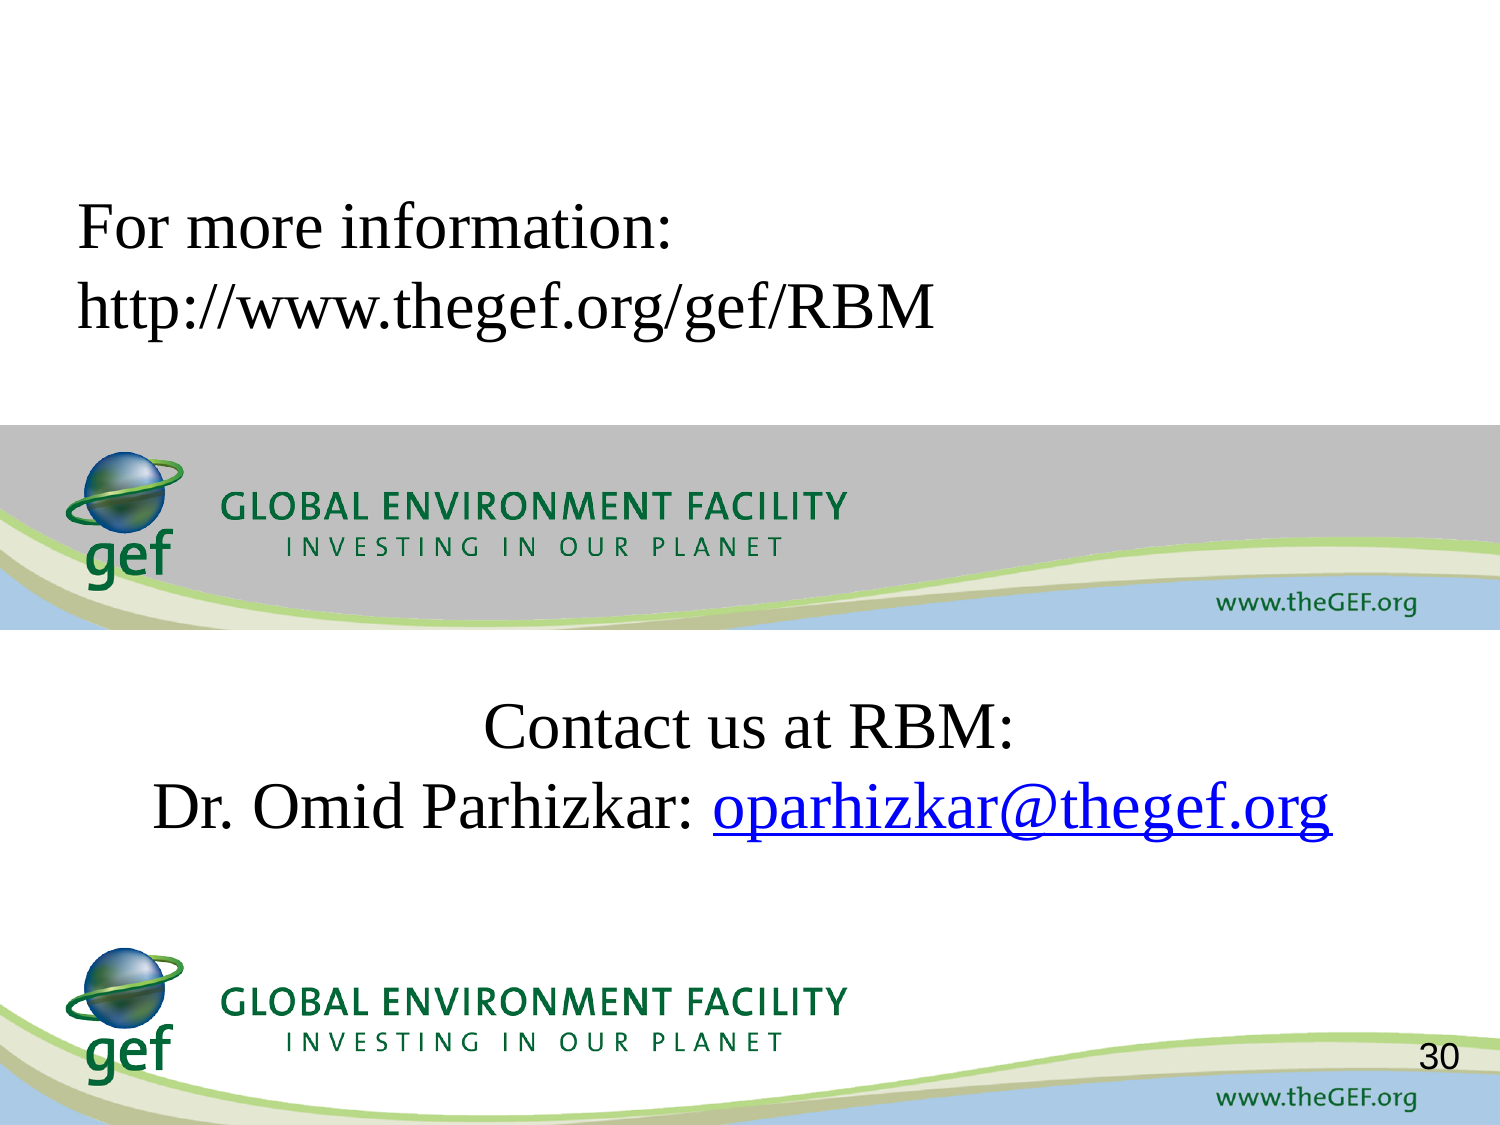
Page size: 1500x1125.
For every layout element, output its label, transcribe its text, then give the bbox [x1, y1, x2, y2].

text_box Contact us at RBM: Dr. Omid Parhizkar: oparhizkar@thegef.org [137, 674, 1363, 930]
slide_number 30 [1387, 1012, 1500, 1095]
picture [0, 920, 1500, 1125]
text_box For more information: http://www.thegef.org/gef/RBM [62, 174, 1225, 350]
picture [0, 424, 1500, 630]
